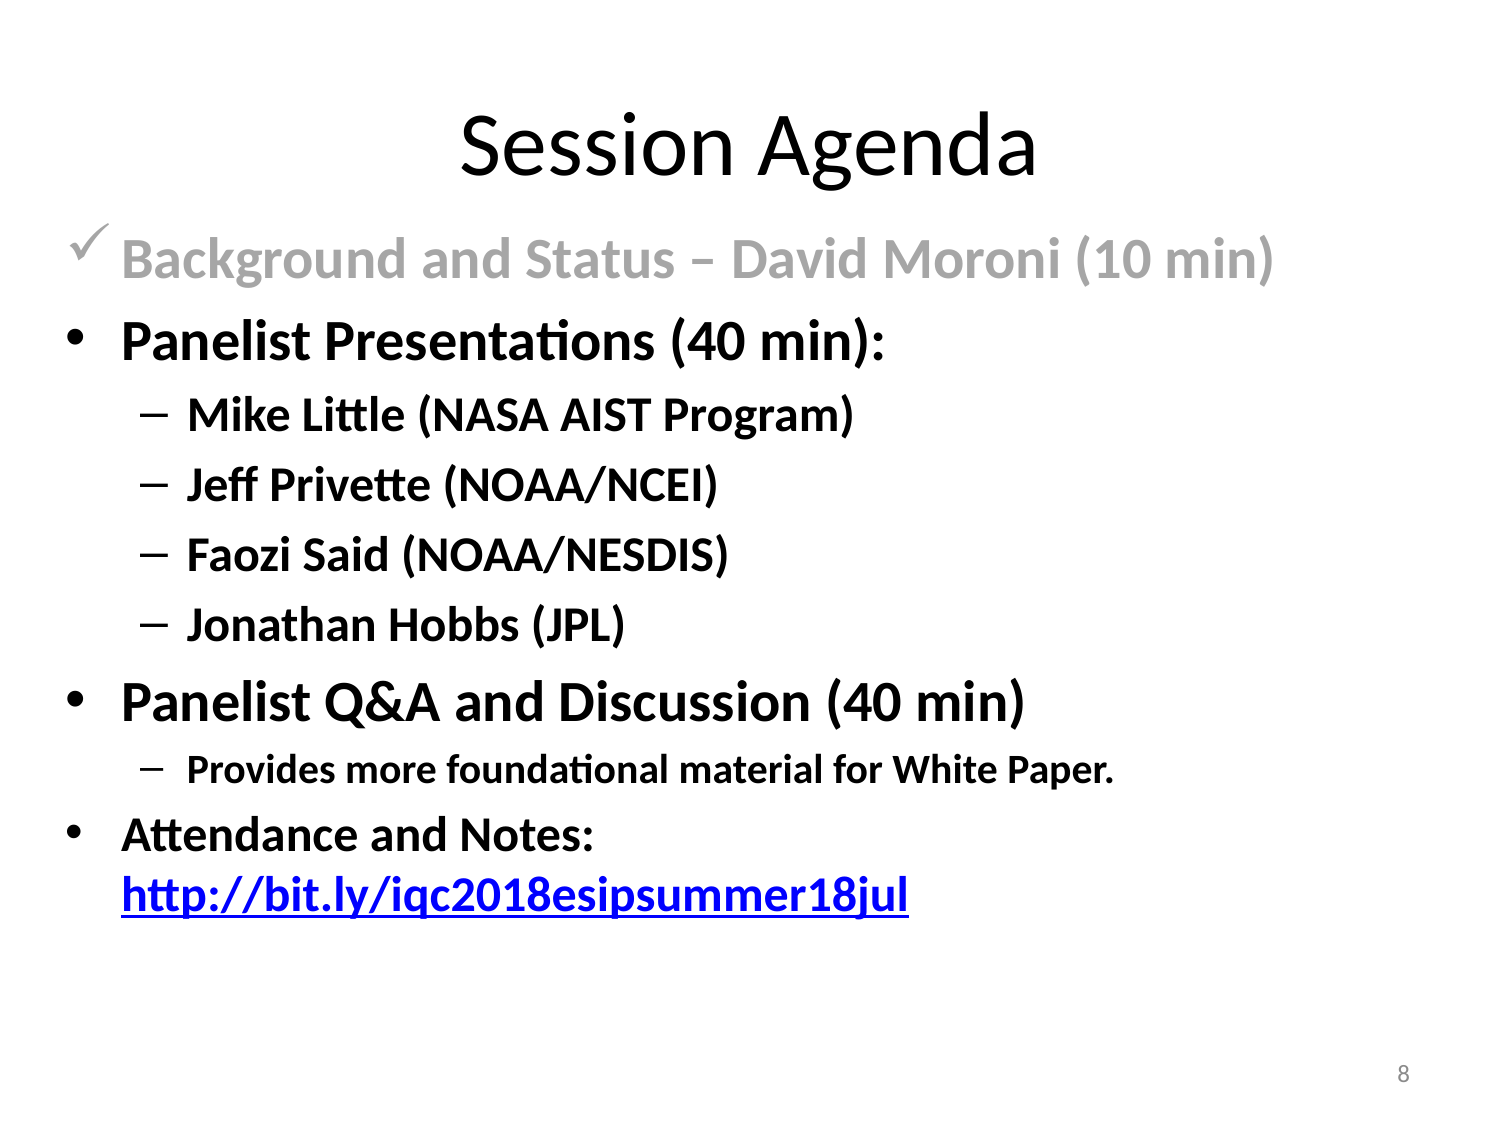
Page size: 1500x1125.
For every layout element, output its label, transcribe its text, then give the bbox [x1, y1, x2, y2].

list Background and Status – David Moroni (10 min) Panelist Presentations (40 min): Mike Little (NASA AIST Program) Jeff Privette (NOAA/NCEI) Faozi Said (NOAA/NESDIS) Jonathan Hobbs (JPL) Panelist Q&A and Discussion (40 min) Provides more foundational material for White Paper. Attendance and Notes: http://bit.ly/iqc2018esipsummer18jul [50, 212, 1400, 1013]
slide_number 8 [1074, 1042, 1425, 1103]
title Session Agenda [75, 45, 1425, 233]
